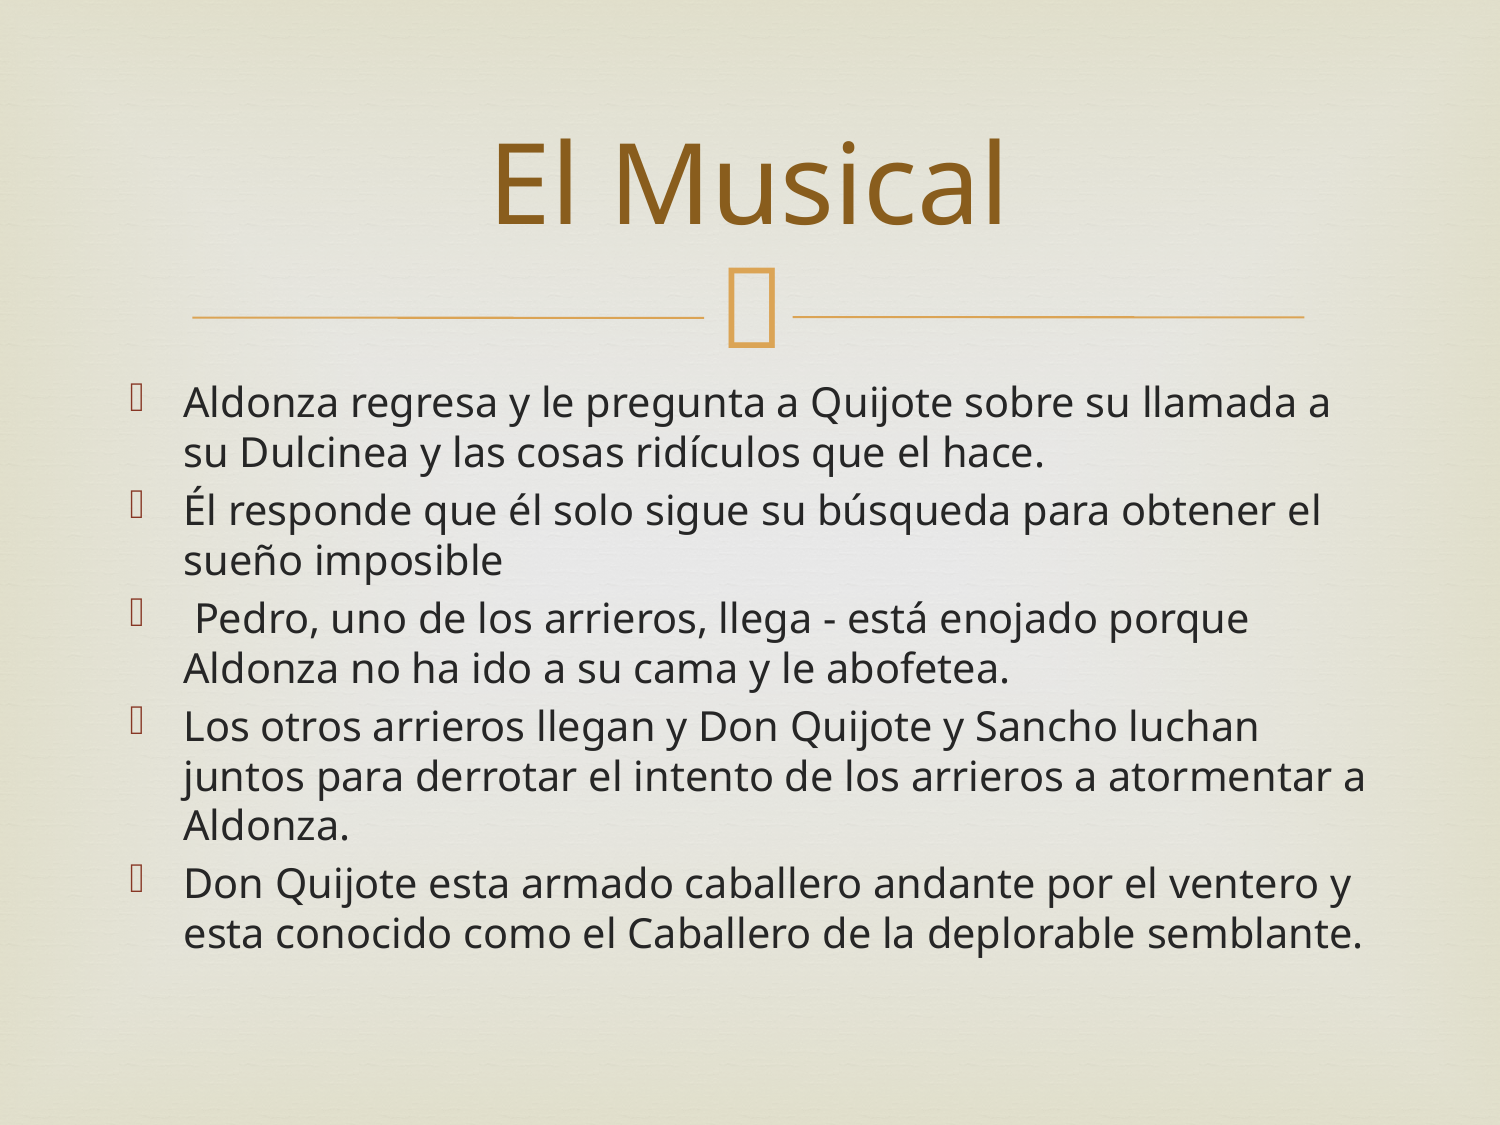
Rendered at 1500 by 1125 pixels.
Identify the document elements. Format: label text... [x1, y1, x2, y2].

list Aldonza regresa y le pregunta a Quijote sobre su llamada a su Dulcinea y las cosas ridículos que el hace. Él responde que él solo sigue su búsqueda para obtener el sueño imposible Pedro, uno de los arrieros, llega - está enojado porque Aldonza no ha ido a su cama y le abofetea. Los otros arrieros llegan y Don Quijote y Sancho luchan juntos para derrotar el intento de los arrieros a atormentar a Aldonza. Don Quijote esta armado caballero andante por el ventero y esta conocido como el Caballero de la deplorable semblante. [114, 368, 1386, 1005]
title El Musical [112, 93, 1386, 267]
